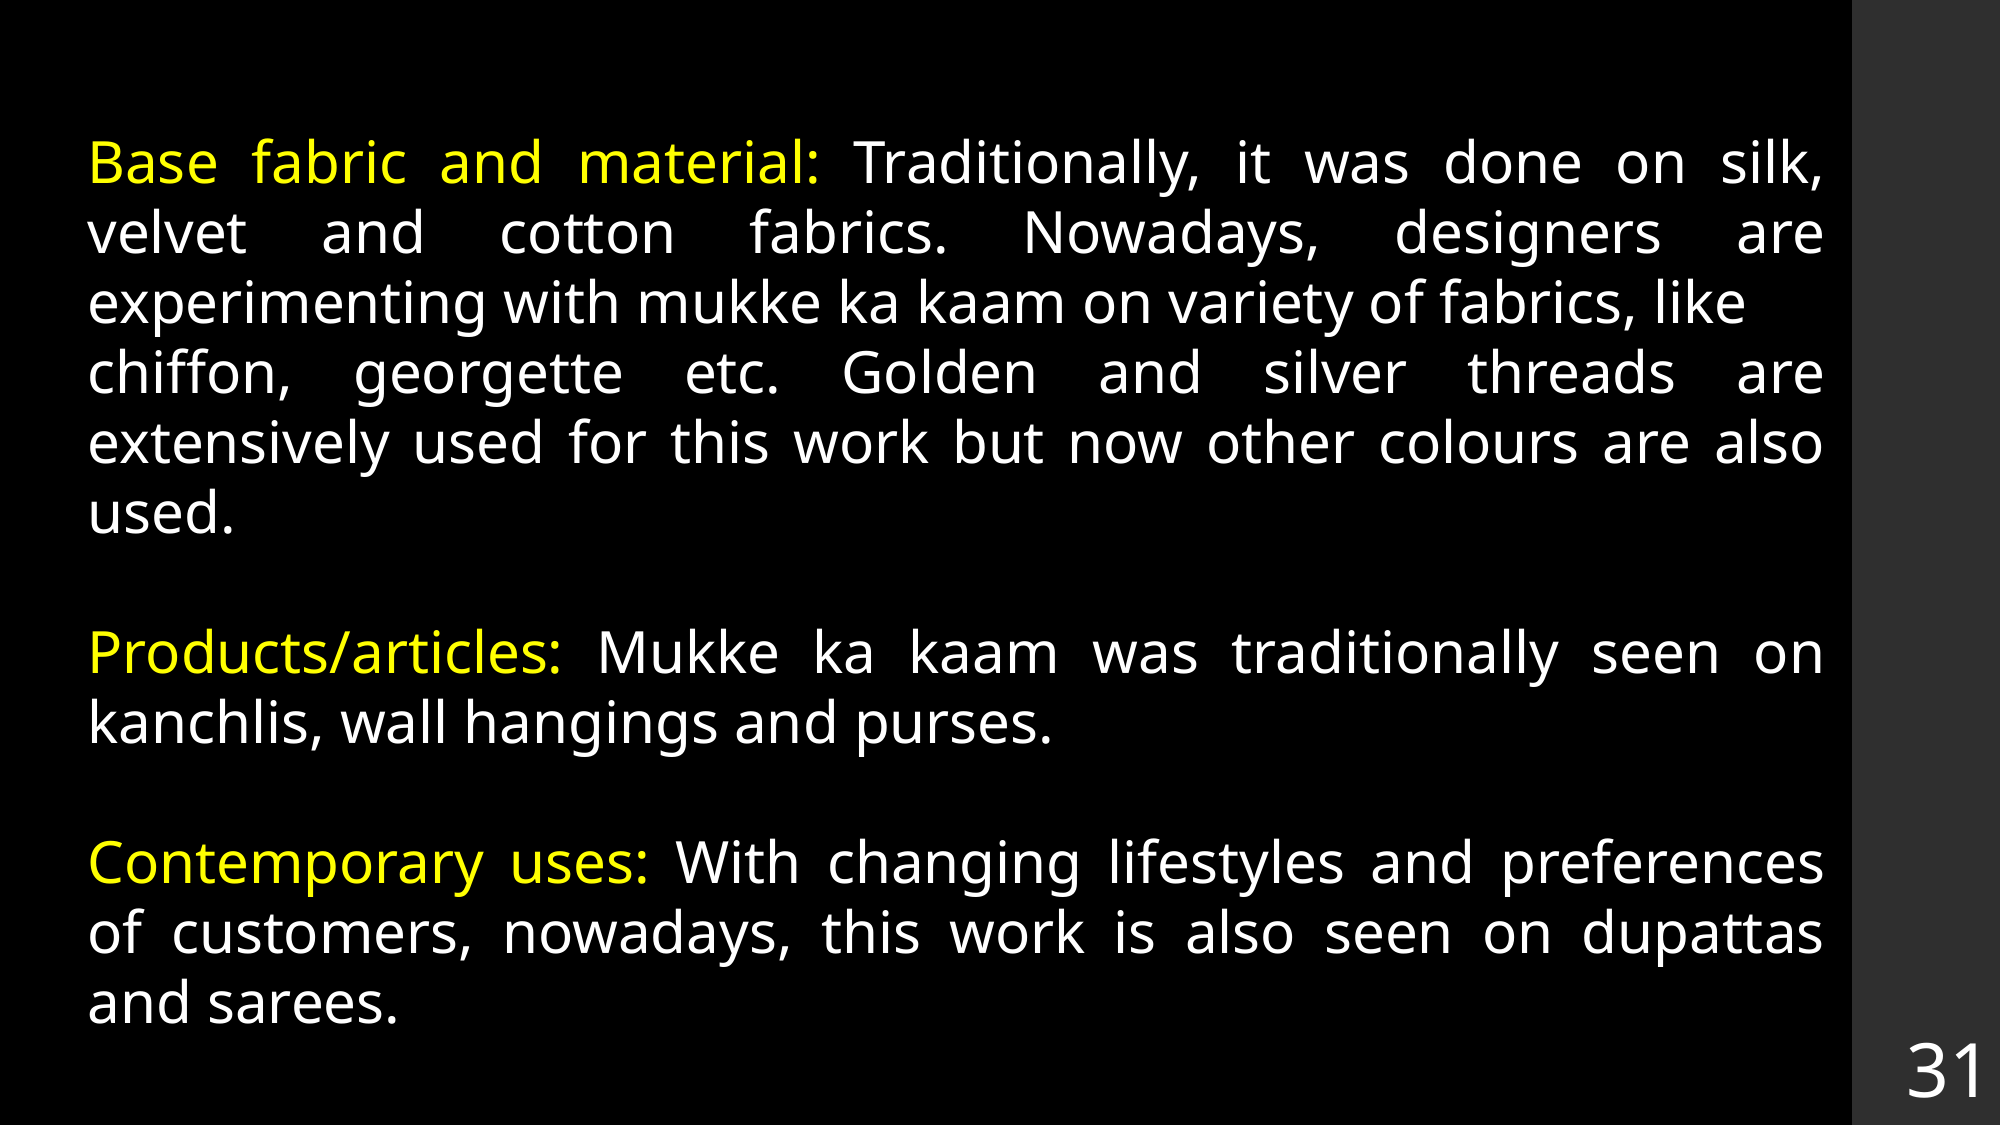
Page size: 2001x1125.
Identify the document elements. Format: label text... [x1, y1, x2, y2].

slide_number 31 [1902, 1022, 2000, 1125]
list Base fabric and material: Traditionally, it was done on silk, velvet and cotton fabrics. Nowadays, designers are experimenting with mukke ka kaam on variety of fabrics, like chiffon, georgette etc. Golden and silver threads are extensively used for this work but now other colours are also used. Products/articles: Mukke ka kaam was traditionally seen on kanchlis, wall hangings and purses. Contemporary uses: With changing lifestyles and preferences of customers, nowadays, this work is also seen on dupattas and sarees. [87, 125, 1825, 974]
